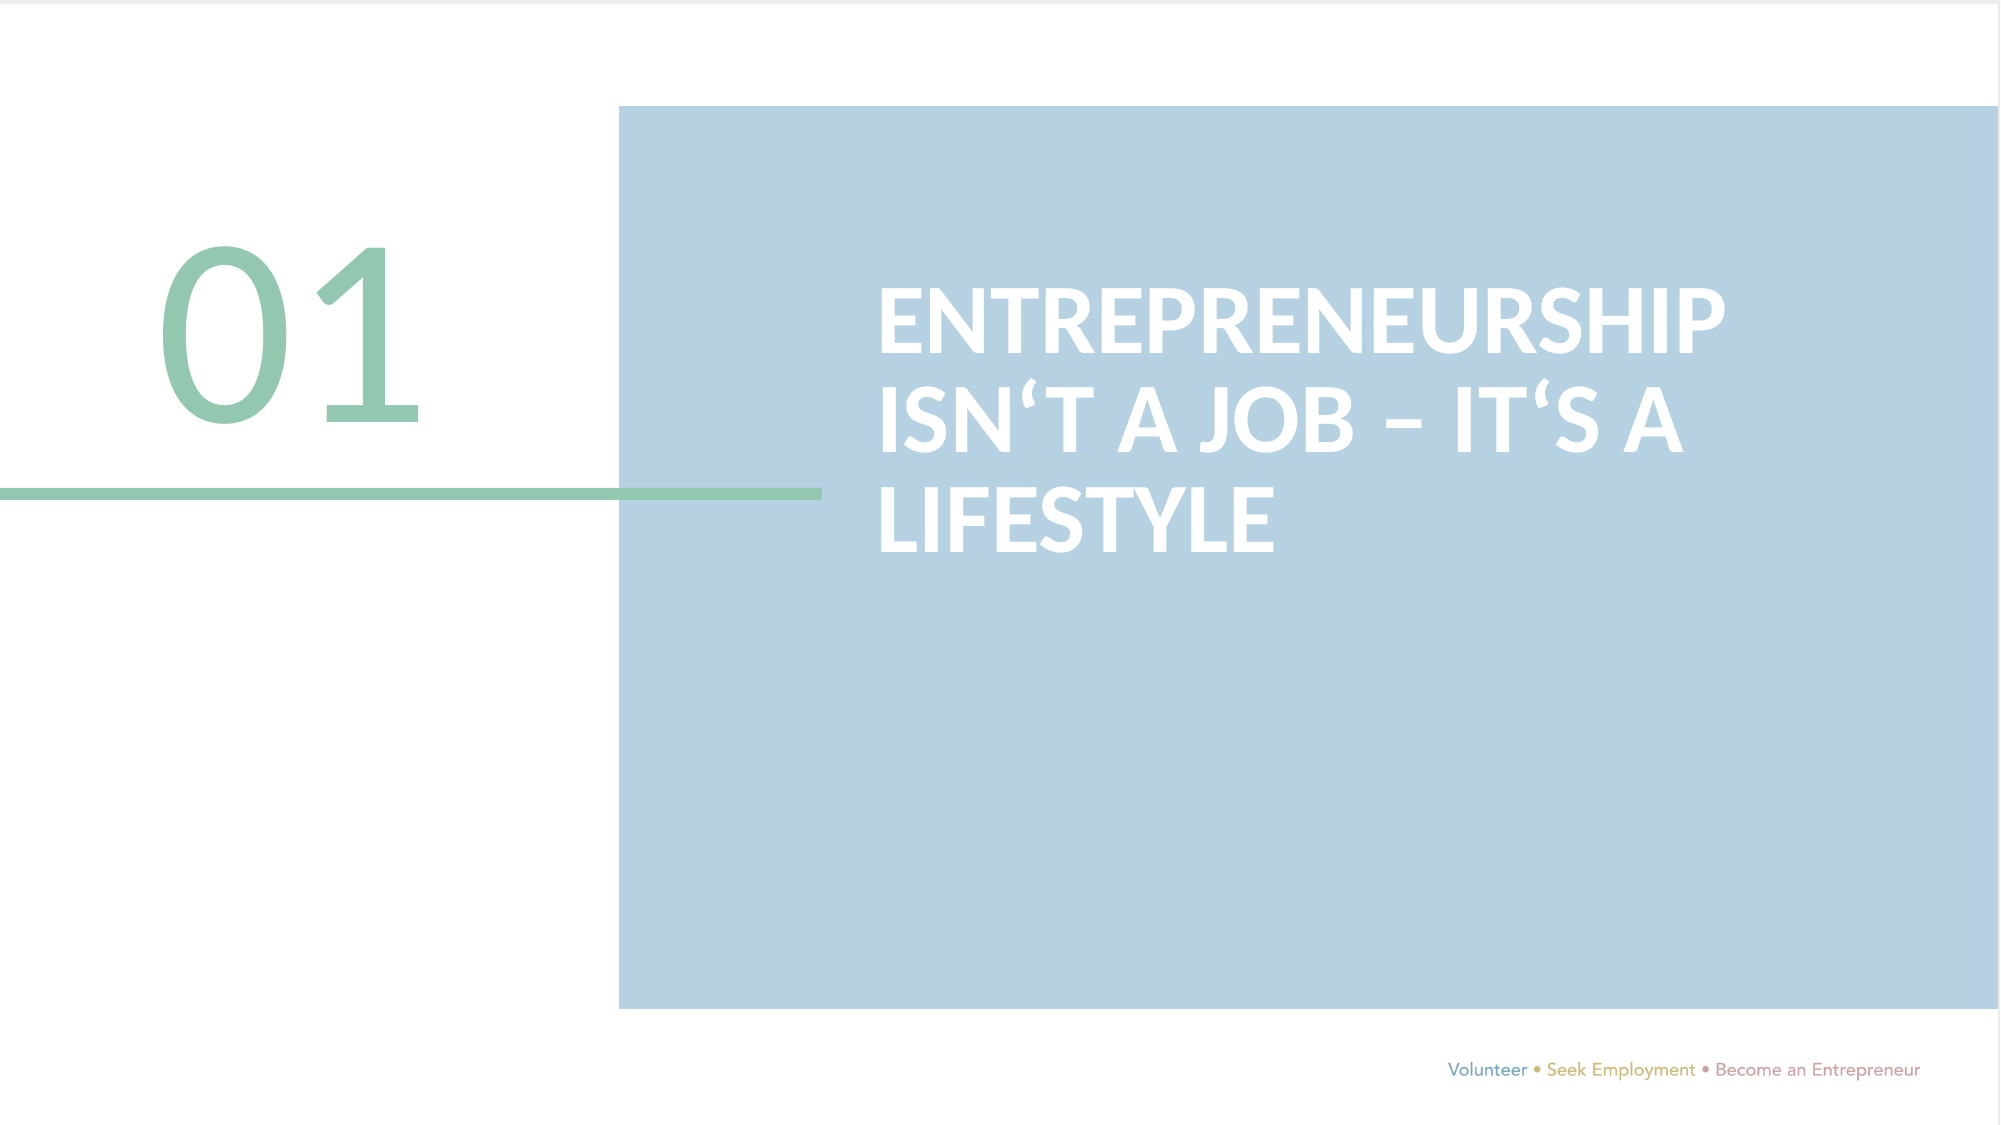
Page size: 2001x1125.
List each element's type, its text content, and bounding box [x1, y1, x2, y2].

list ENTREPRENEURSHIP ISN‘T A JOB – IT‘S A LIFESTYLE [861, 272, 1870, 791]
list 01 [141, 180, 481, 277]
picture [1418, 1046, 1971, 1103]
